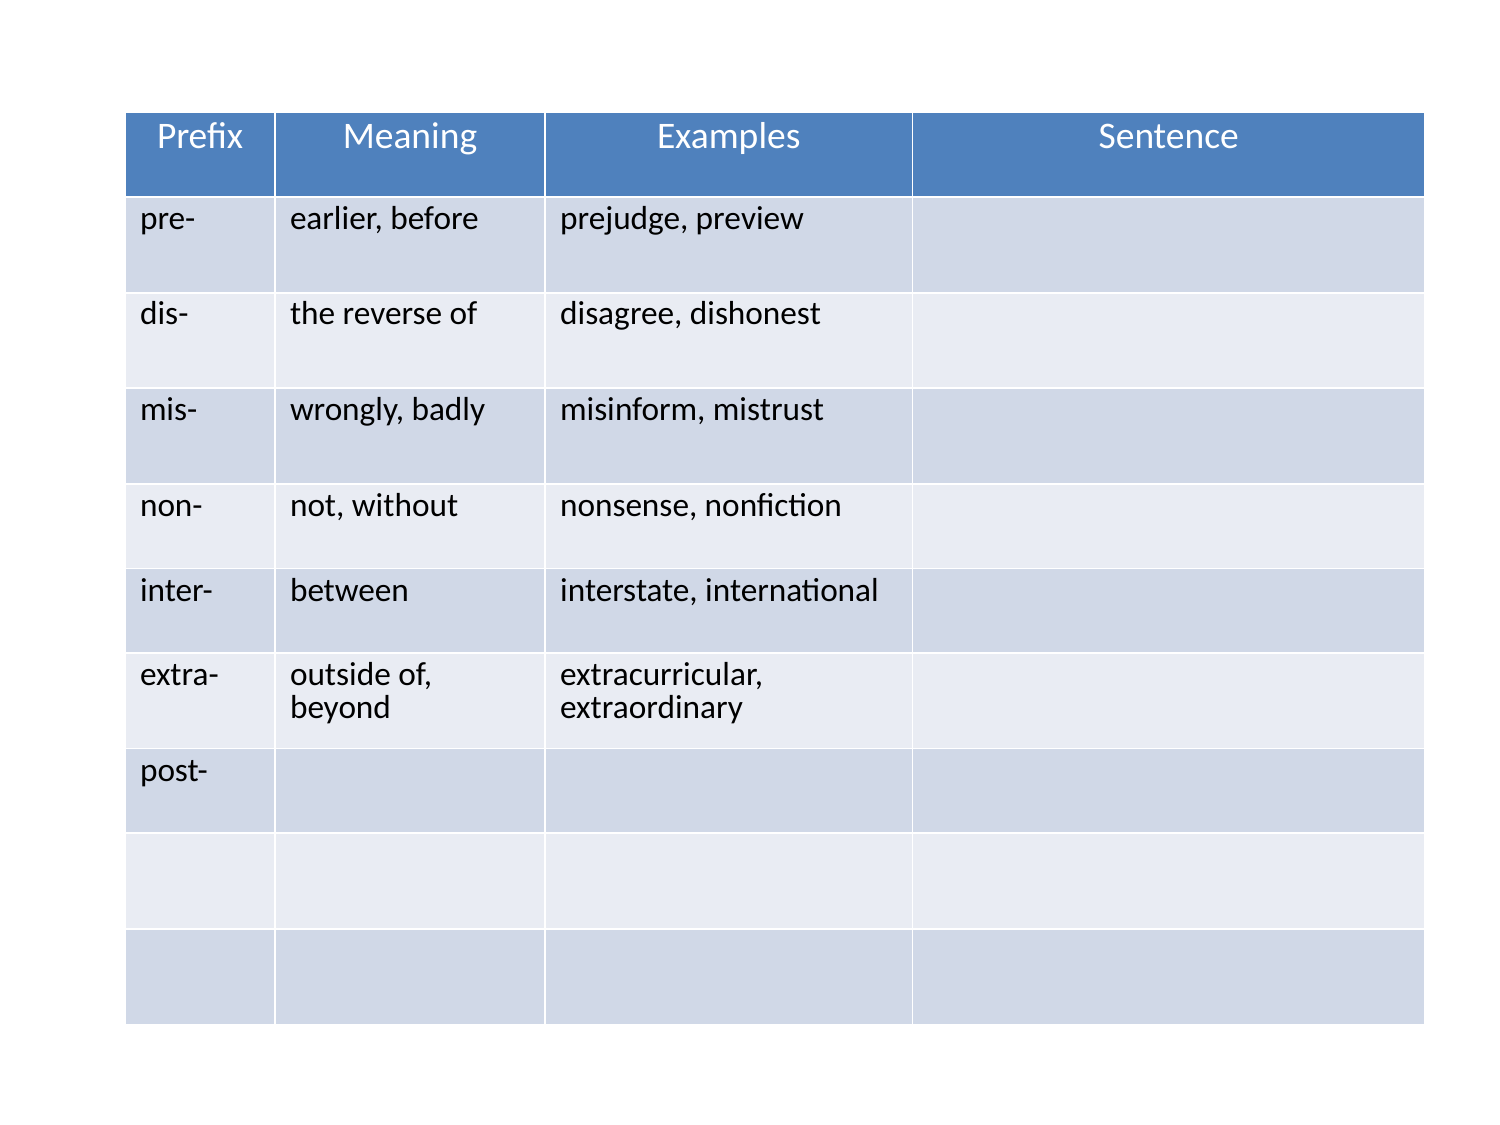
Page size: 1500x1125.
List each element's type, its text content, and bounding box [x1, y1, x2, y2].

table_cell extracurricular, extraordinary [546, 654, 912, 748]
table_cell nonsense, nonfiction [546, 485, 912, 568]
table_cell [276, 930, 544, 1024]
table_cell not, without [276, 485, 544, 568]
table_cell [913, 654, 1424, 748]
table_cell inter- [126, 569, 274, 652]
table_cell disagree, dishonest [546, 294, 912, 387]
table_cell [913, 930, 1424, 1024]
table_cell [913, 569, 1424, 652]
table_cell the reverse of [276, 294, 544, 387]
table_cell [126, 930, 274, 1024]
table_cell mis- [126, 389, 274, 483]
table_cell misinform, mistrust [546, 389, 912, 483]
table_cell non- [126, 485, 274, 568]
table_header Sentence [913, 113, 1424, 196]
table_cell [126, 834, 274, 928]
table_cell interstate, international [546, 569, 912, 652]
table_cell [276, 749, 544, 832]
table_cell pre- [126, 198, 274, 292]
table_cell [276, 834, 544, 928]
table_cell earlier, before [276, 198, 544, 292]
table_cell prejudge, preview [546, 198, 912, 292]
table_header Prefix [126, 113, 274, 196]
table_cell [913, 294, 1424, 387]
table_cell wrongly, badly [276, 389, 544, 483]
table_header Examples [546, 113, 912, 196]
table_cell [913, 485, 1424, 568]
table_cell [913, 749, 1424, 832]
table_cell post- [126, 749, 274, 832]
table_cell [913, 198, 1424, 292]
table_cell between [276, 569, 544, 652]
table_cell extra- [126, 654, 274, 748]
table_cell [546, 834, 912, 928]
table_cell [913, 834, 1424, 928]
table_cell [913, 389, 1424, 483]
table_cell [546, 749, 912, 832]
table_cell dis- [126, 294, 274, 387]
table_cell outside of, beyond [276, 654, 544, 748]
table_cell [546, 930, 912, 1024]
table_header Meaning [276, 113, 544, 196]
